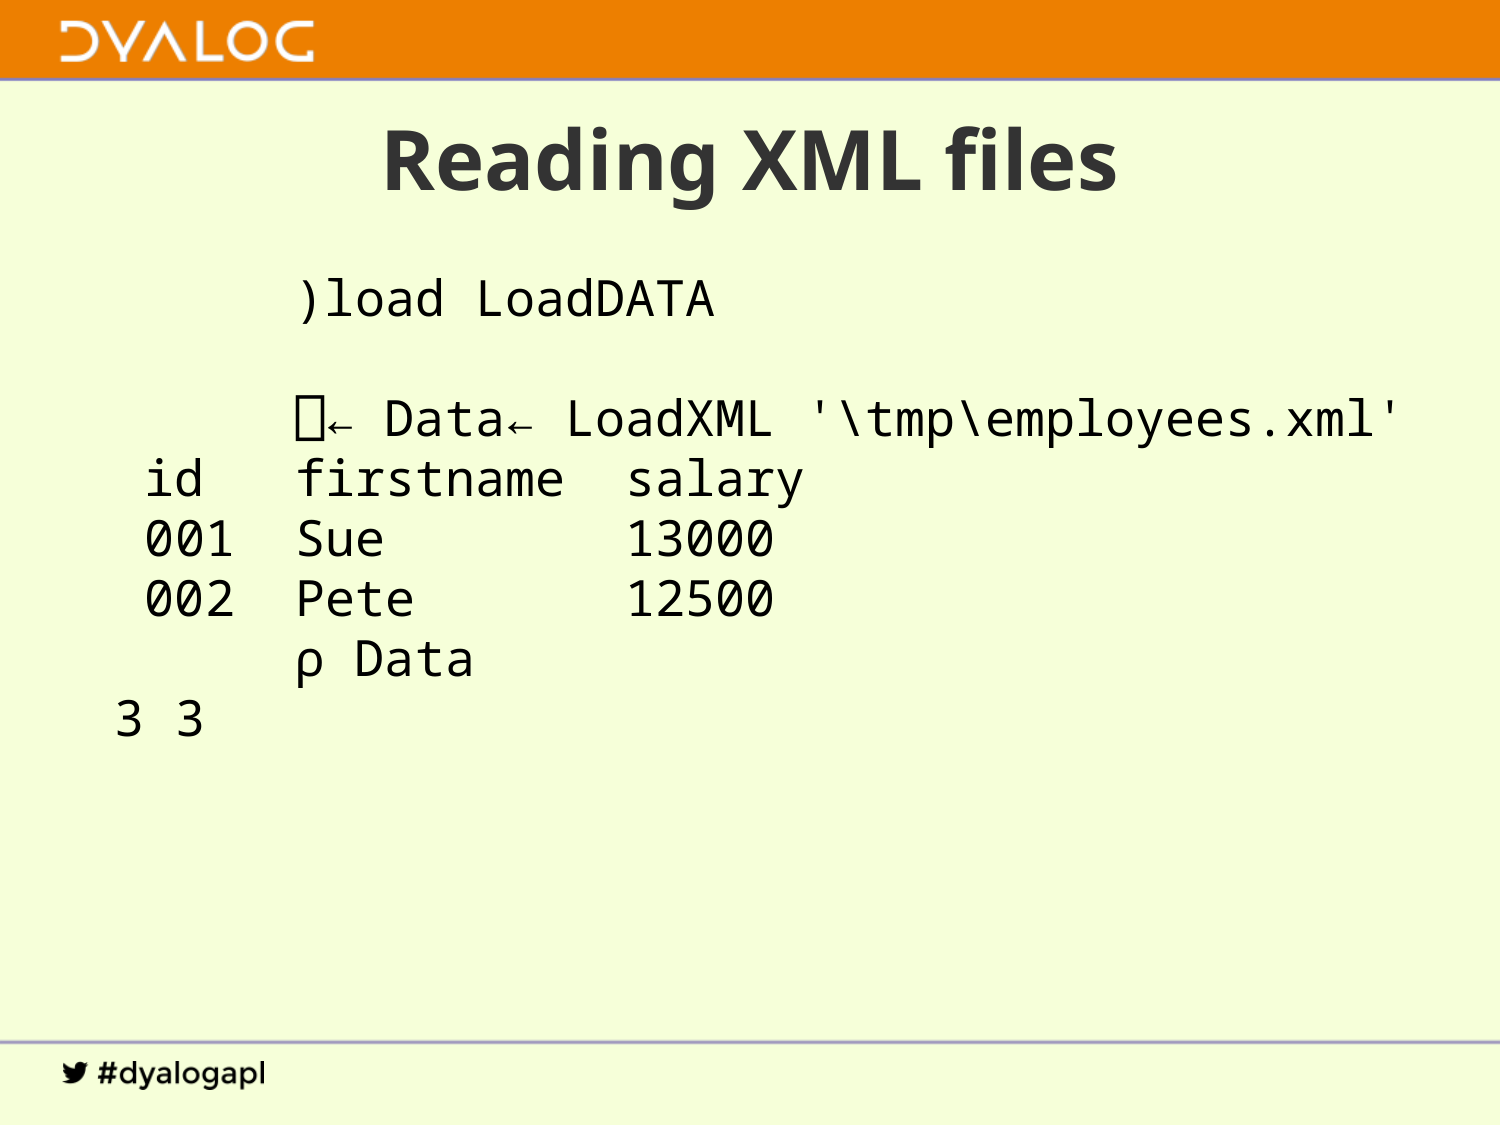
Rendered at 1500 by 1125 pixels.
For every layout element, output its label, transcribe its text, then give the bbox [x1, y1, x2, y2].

subtitle )load LoadDATA ⎕← Data← LoadXML '\tmp\employees.xml' id firstname salary 001 Sue 13000 002 Pete 12500 ⍴ Data 3 3 [100, 259, 1447, 563]
picture [0, 0, 1500, 1125]
title Reading XML files [112, 99, 1388, 268]
